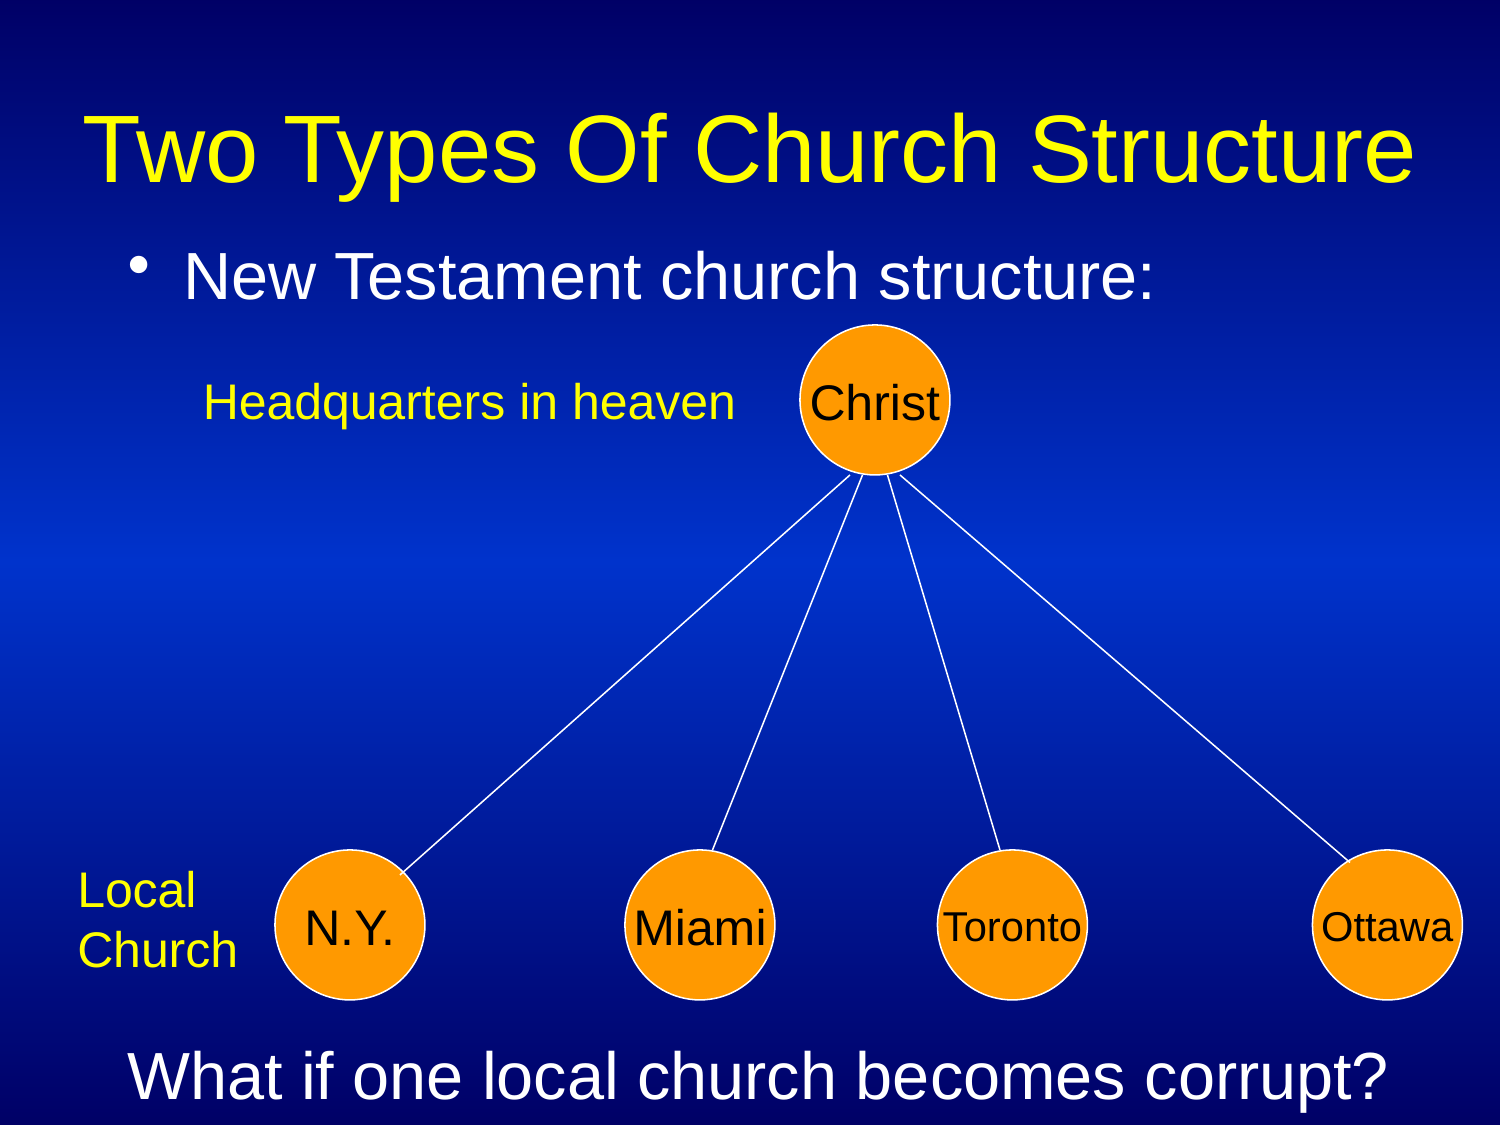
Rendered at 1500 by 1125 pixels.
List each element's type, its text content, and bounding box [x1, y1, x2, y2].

text_box Miami [624, 849, 775, 1000]
text_box Christ [799, 324, 950, 475]
text_box Local Church [62, 849, 263, 985]
title Two Types Of Church Structure [37, 50, 1463, 238]
list New Testament church structure: [112, 224, 1463, 325]
text_box Toronto [937, 849, 1088, 1000]
text_box N.Y. [274, 849, 425, 1000]
text_box What if one local church becomes corrupt? [112, 1025, 1463, 1125]
text_box Ottawa [1312, 849, 1463, 1000]
text_box Headquarters in heaven [188, 362, 752, 438]
